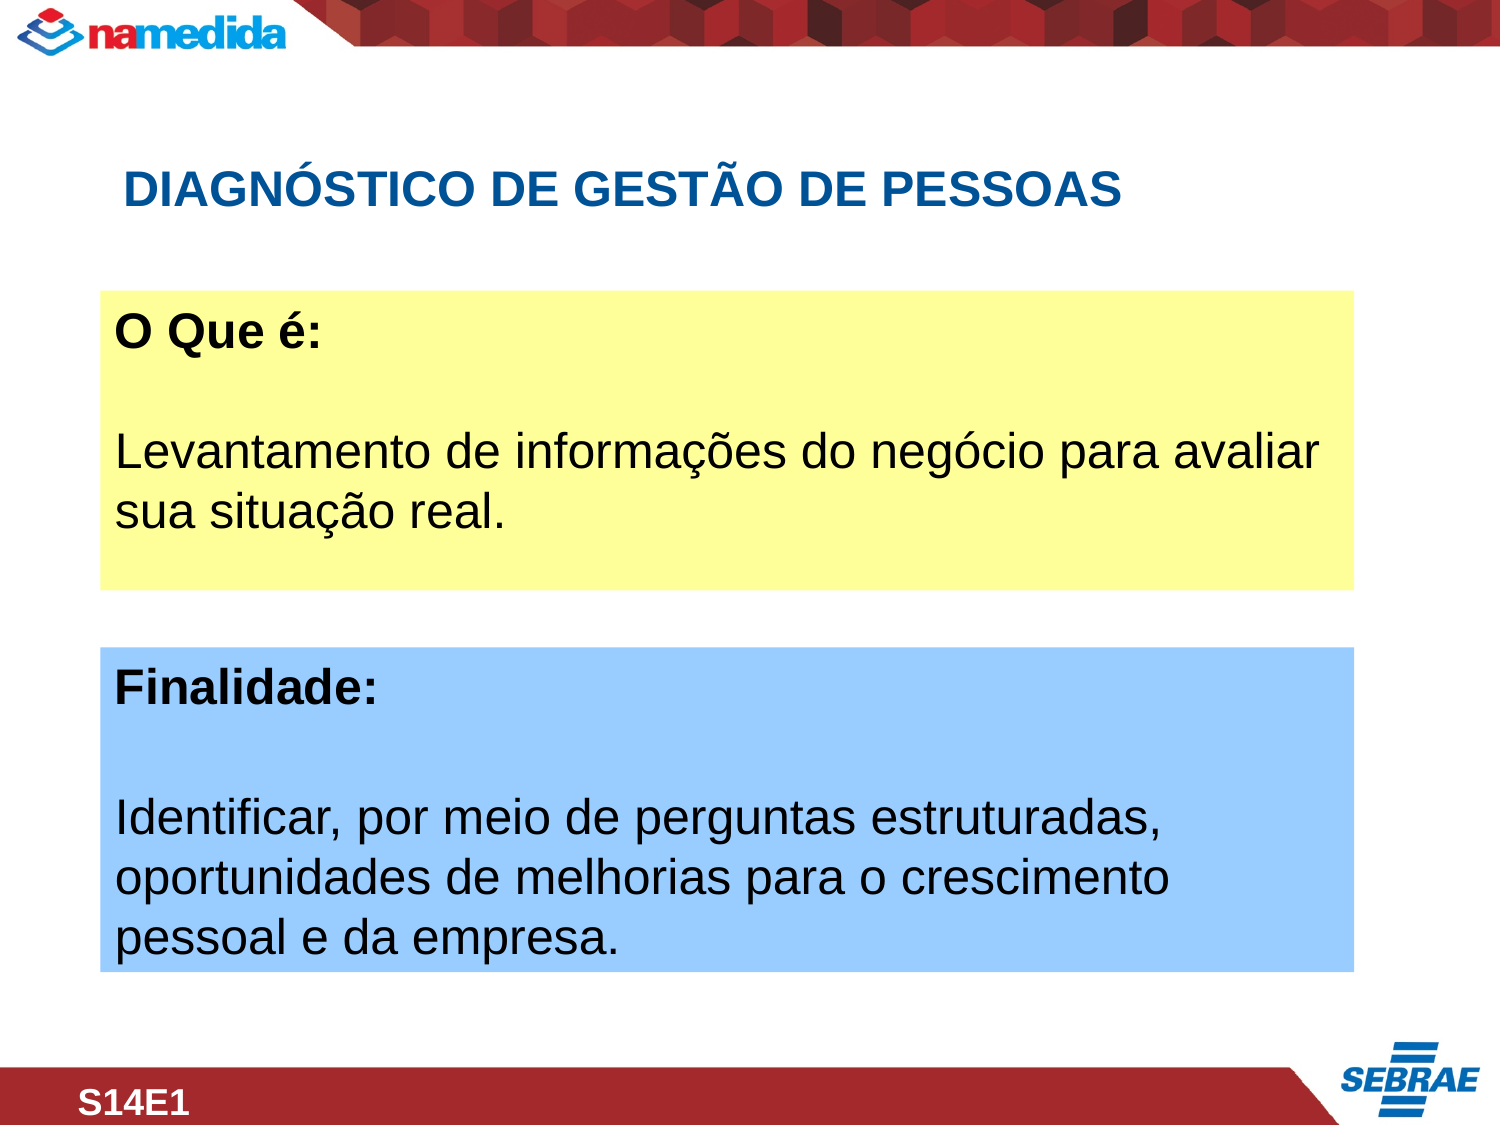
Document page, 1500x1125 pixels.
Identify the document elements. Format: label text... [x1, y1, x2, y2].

text_box S14E1 [63, 1070, 227, 1125]
picture [0, 0, 1500, 1125]
text_box Finalidade: Identificar, por meio de perguntas estruturadas, oportunidades de melhorias para o crescimento pessoal e da empresa. [100, 647, 1355, 973]
text_box O Que é: Levantamento de informações do negócio para avaliar sua situação real. [100, 290, 1355, 591]
text_box DIAGNÓSTICO DE GESTÃO DE PESSOAS [108, 148, 1139, 224]
